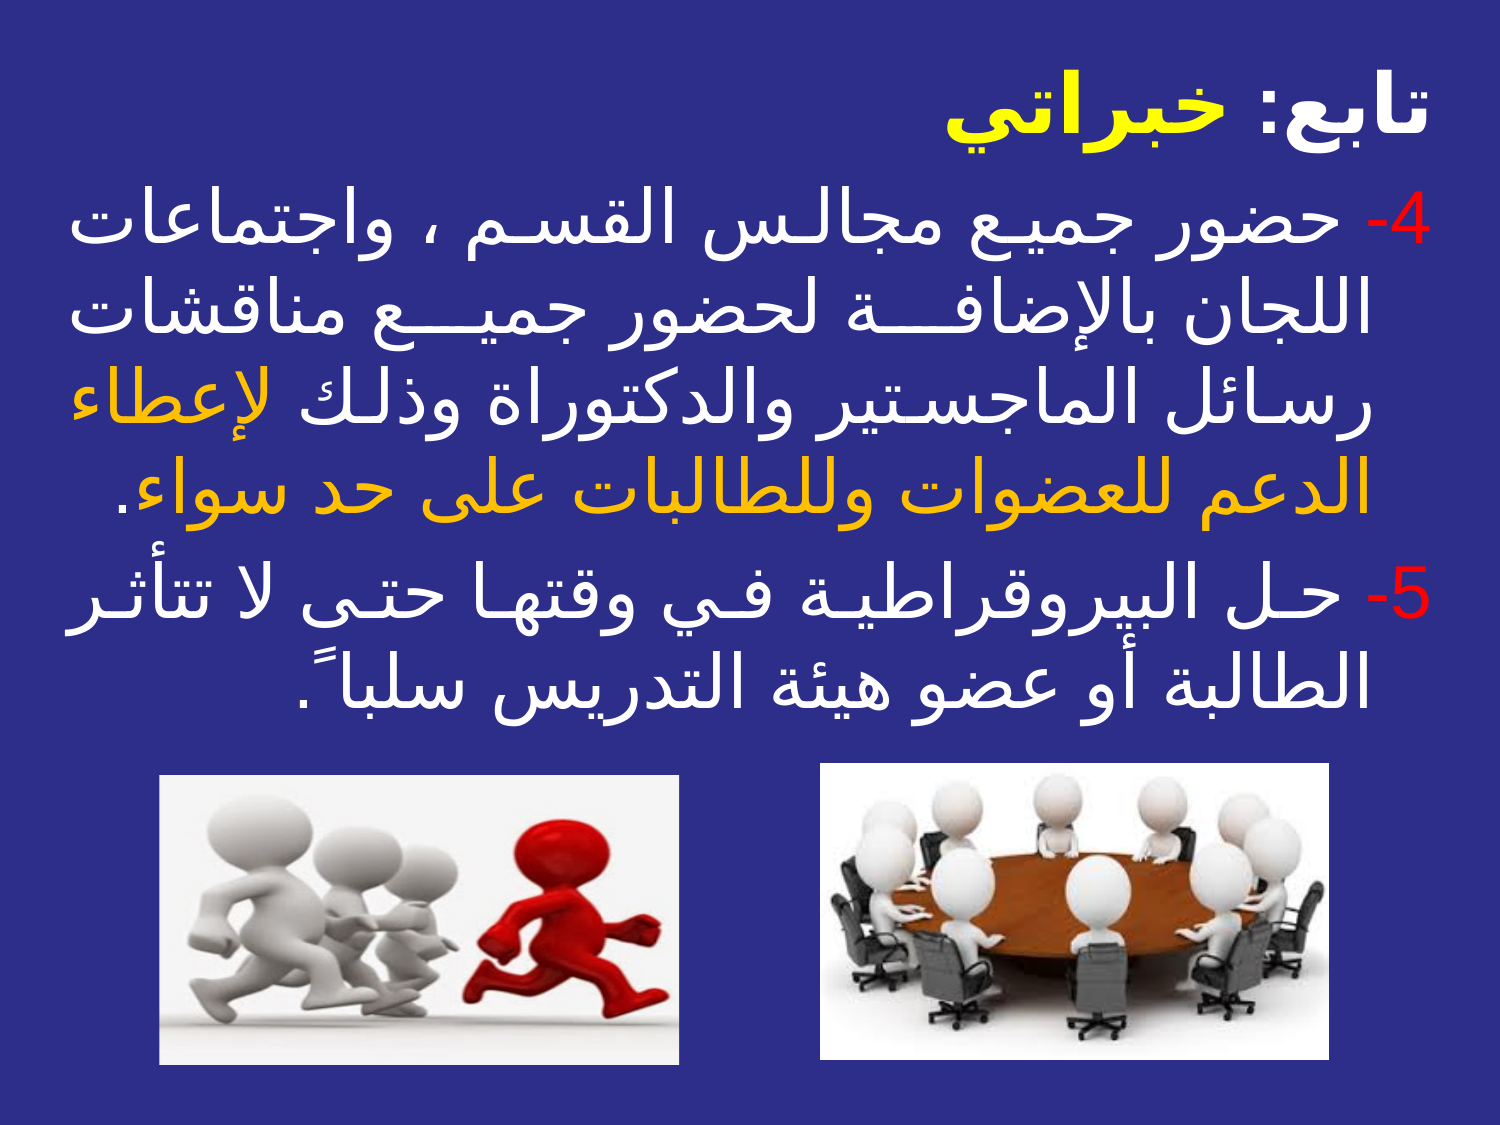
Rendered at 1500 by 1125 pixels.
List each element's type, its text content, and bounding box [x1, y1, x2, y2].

list 4- حضور جميع مجالس القسم ، واجتماعات اللجان بالإضافة لحضور جميع مناقشات رسائل الماجستير والدكتوراة وذلك لإعطاء الدعم للعضوات وللطالبات على حد سواء. 5- حل البيروقراطية في وقتها حتى لا تتأثر الطالبة أو عضو هيئة التدريس سلبا ً. [52, 160, 1448, 693]
picture [820, 763, 1330, 1060]
text_box تابع: خبراتي [927, 42, 1495, 158]
picture [159, 774, 680, 1065]
